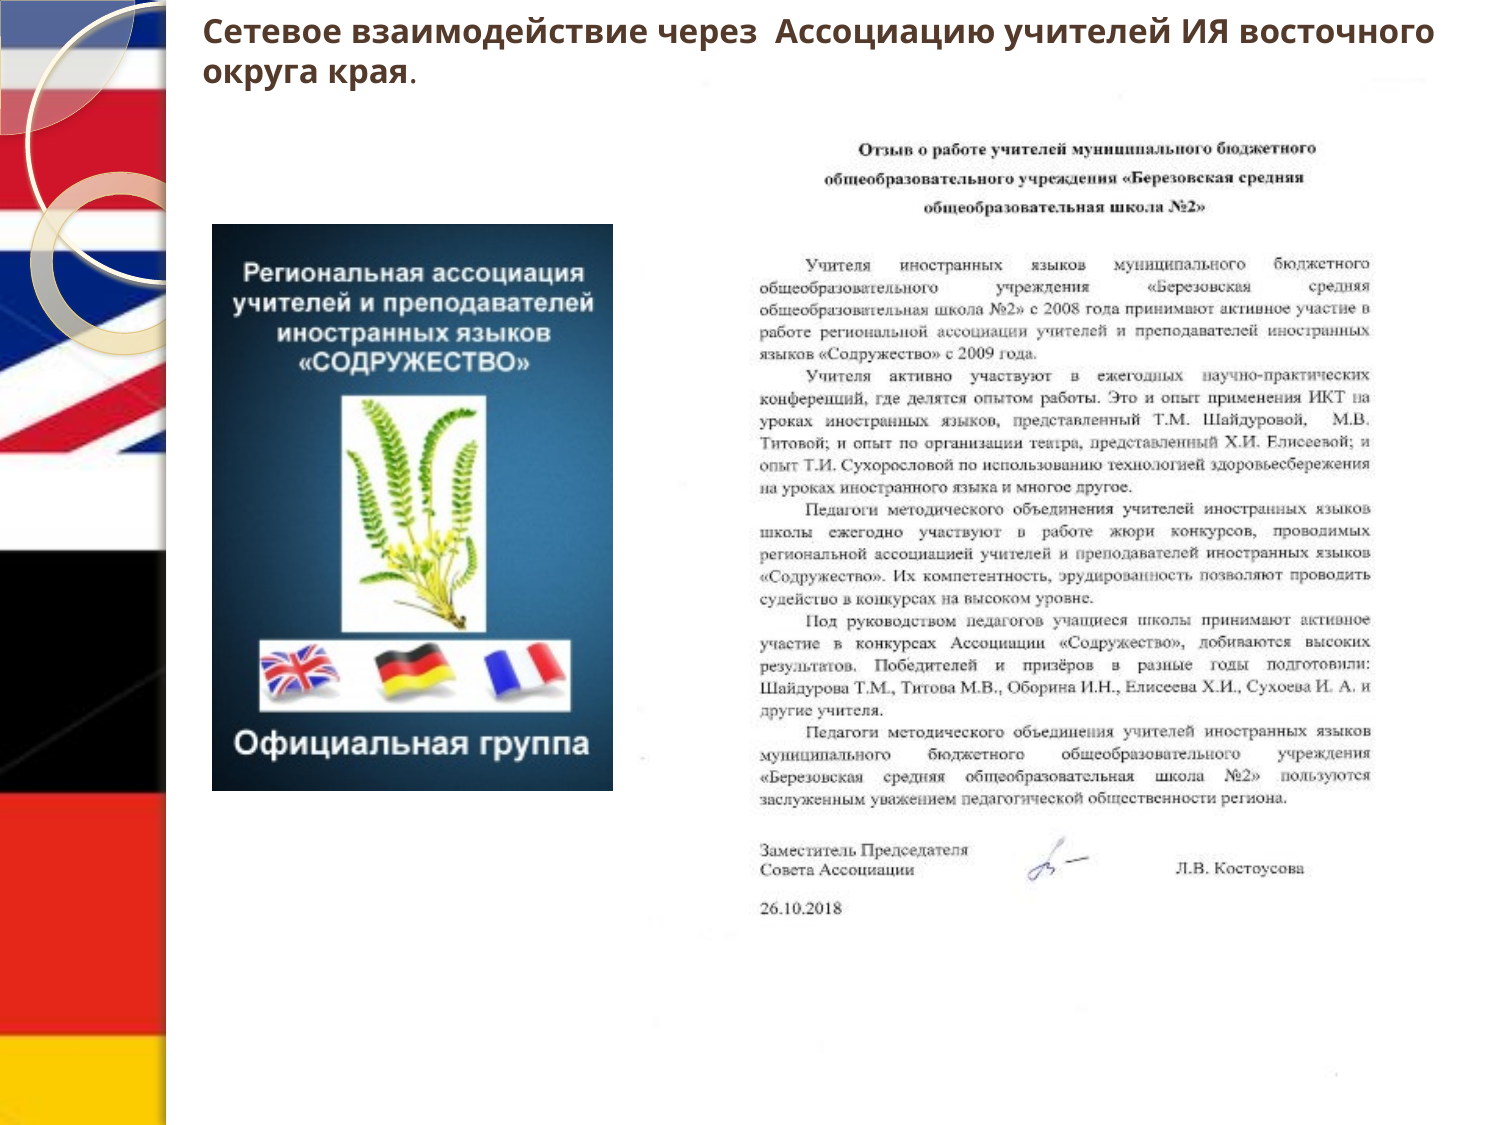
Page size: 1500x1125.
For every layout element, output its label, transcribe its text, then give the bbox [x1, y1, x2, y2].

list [637, 78, 1438, 1091]
picture [0, 134, 166, 1125]
title Сетевое взаимодействие через Ассоциацию учителей ИЯ восточного округа края. [187, 0, 1466, 100]
picture [62, 195, 159, 280]
picture [136, 0, 162, 4]
picture [33, 13, 159, 207]
picture [53, 241, 159, 332]
picture [212, 224, 613, 792]
